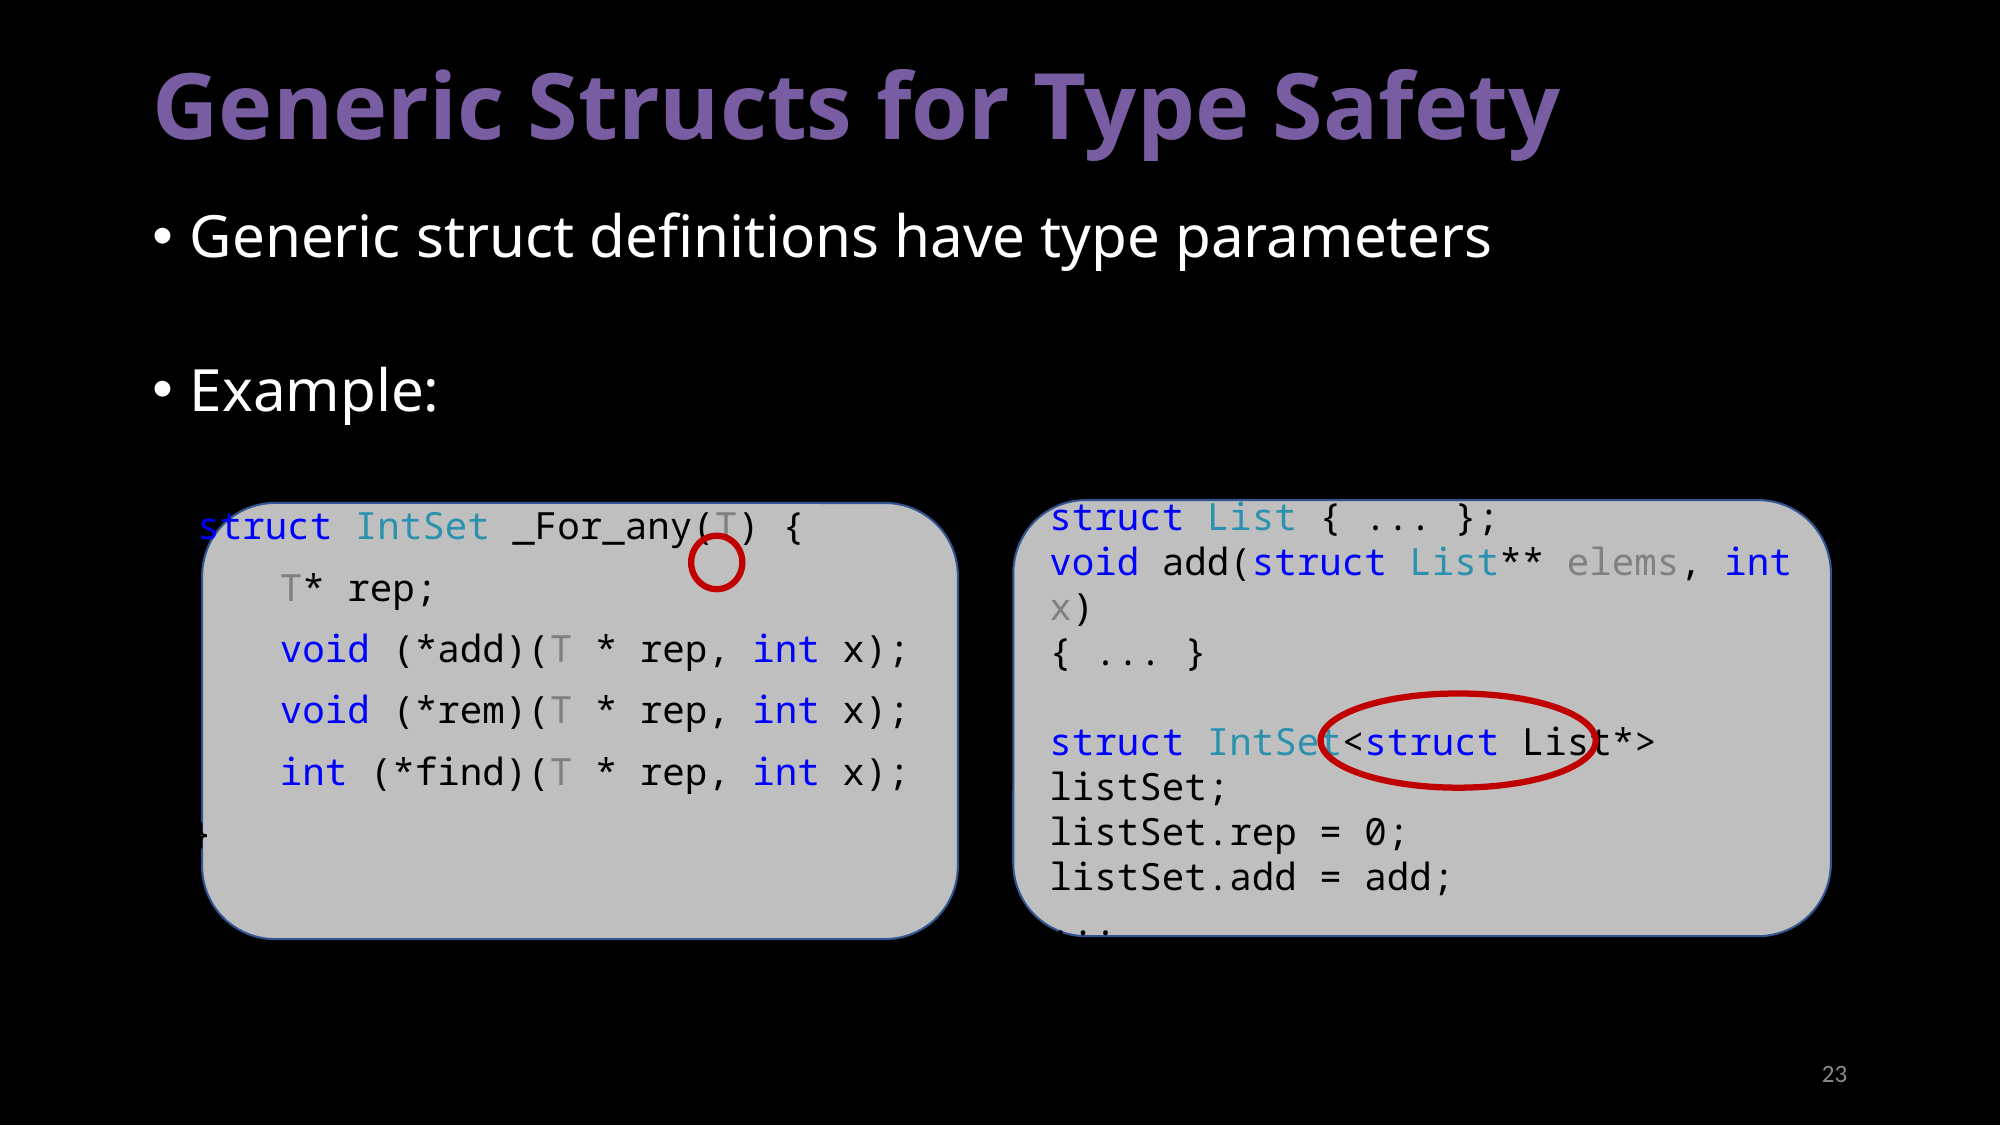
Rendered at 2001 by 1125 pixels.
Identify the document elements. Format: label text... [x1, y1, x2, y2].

text_box [1319, 692, 1597, 789]
text_box [690, 534, 744, 591]
title Generic Structs for Type Safety [137, 2, 1863, 217]
text_box struct List { ... }; void add(struct List** elems, int x) { ... } struct IntSet<struct List*> listSet; listSet.rep = 0; listSet.add = add; ... [1012, 498, 1832, 938]
list Generic struct definitions have type parameters Example: struct IntSet _For_any(T) { T* rep; void (*add)(T * rep, int x); void (*rem)(T * rep, int x); int (*find)(T * rep, int x); } [137, 217, 1863, 1015]
slide_number 23 [1412, 1042, 1863, 1103]
